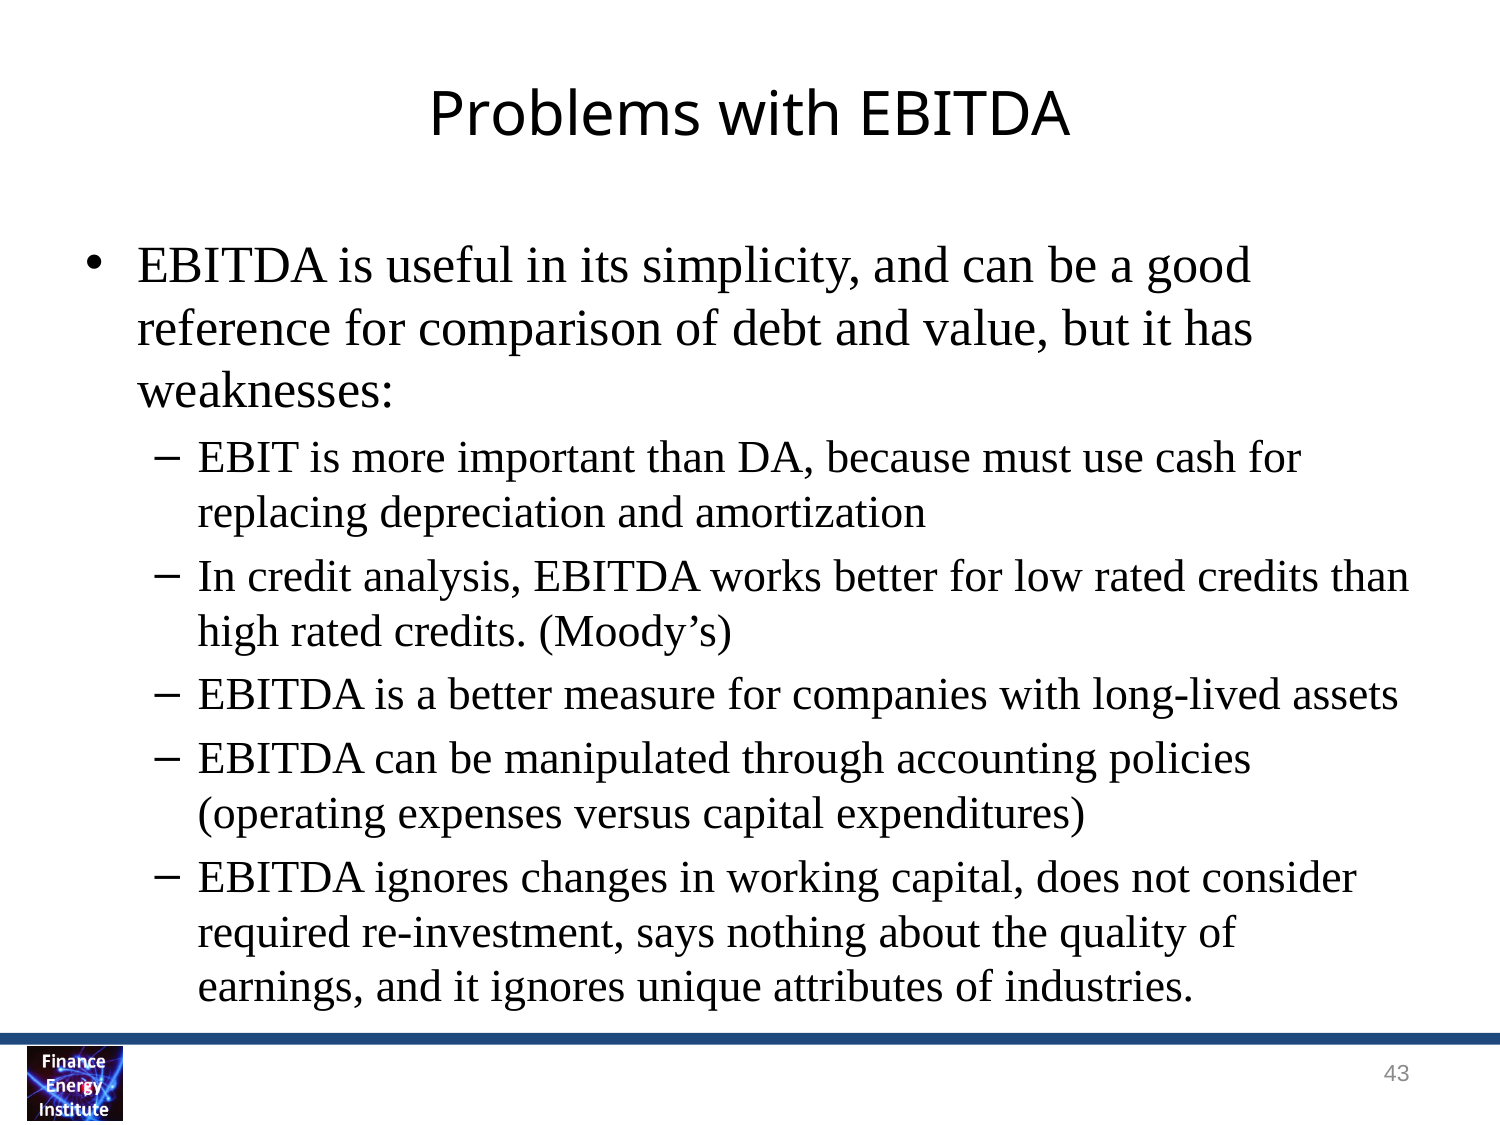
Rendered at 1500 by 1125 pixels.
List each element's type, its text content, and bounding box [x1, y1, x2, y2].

title Problems with EBITDA [70, 56, 1430, 164]
slide_number 43 [1074, 1042, 1425, 1103]
list EBITDA is useful in its simplicity, and can be a good reference for comparison of debt and value, but it has weaknesses: EBIT is more important than DA, because must use cash for replacing depreciation and amortization In credit analysis, EBITDA works better for low rated credits than high rated credits. (Moody’s) EBITDA is a better measure for companies with long-lived assets EBITDA can be manipulated through accounting policies (operating expenses versus capital expenditures) EBITDA ignores changes in working capital, does not consider required re-investment, says nothing about the quality of earnings, and it ignores unique attributes of industries. [70, 222, 1430, 1032]
picture [27, 1046, 123, 1121]
